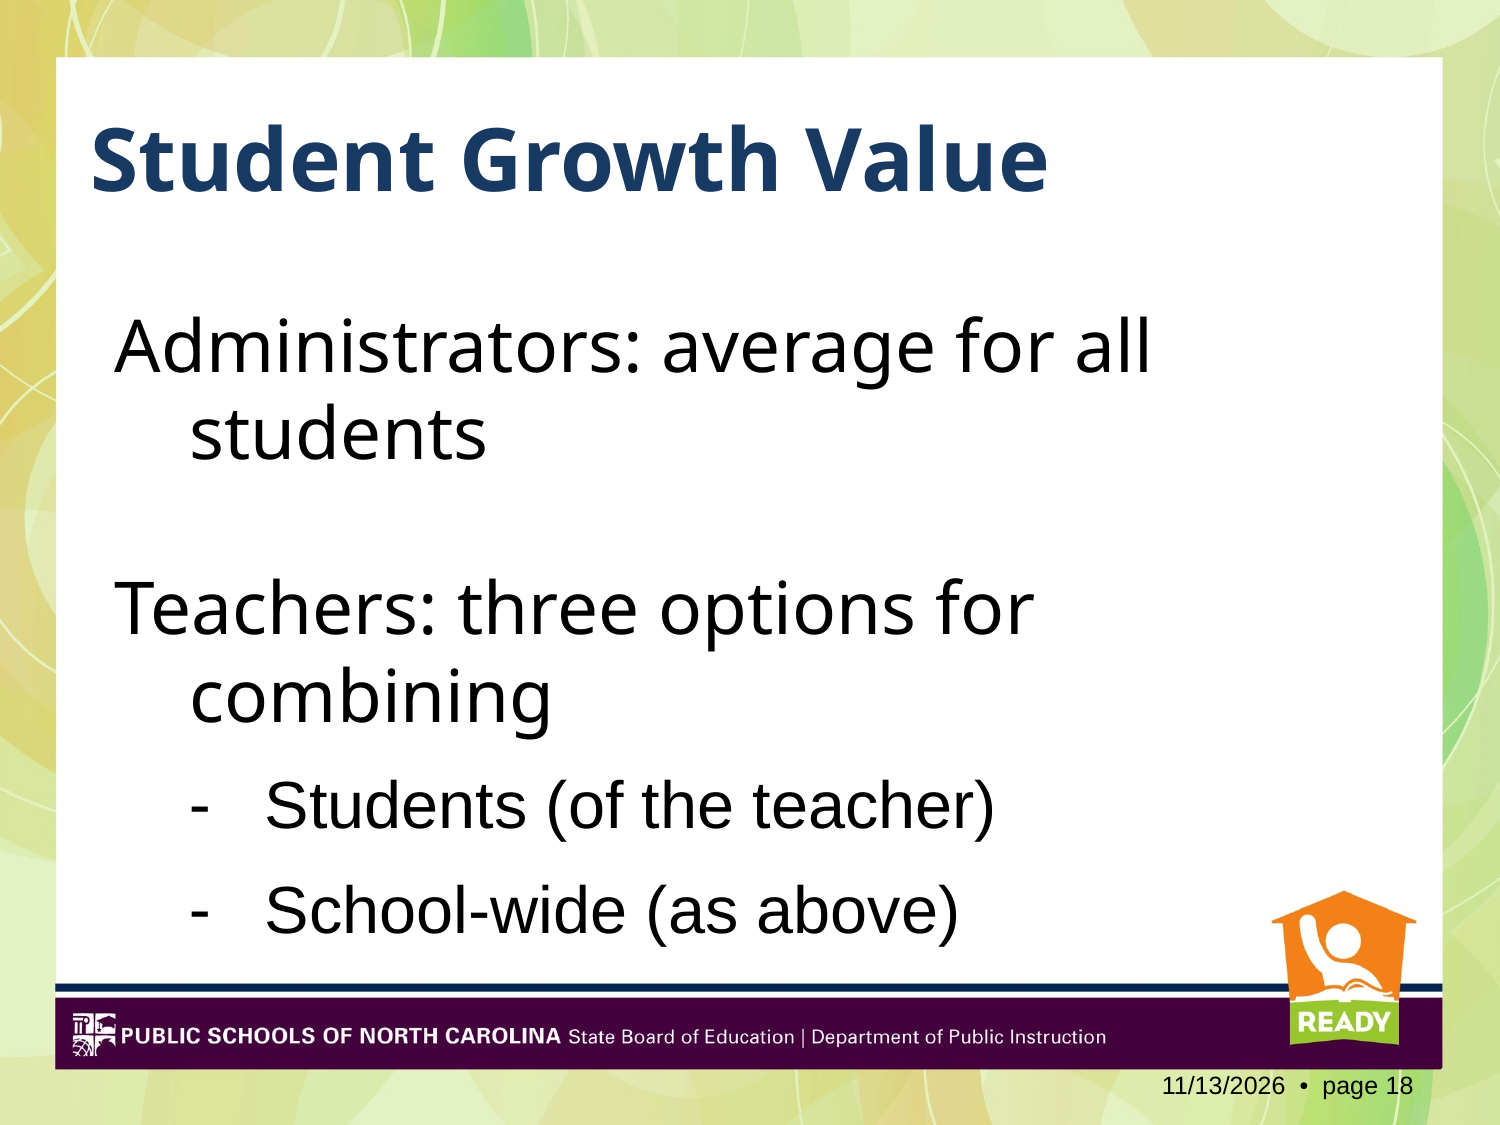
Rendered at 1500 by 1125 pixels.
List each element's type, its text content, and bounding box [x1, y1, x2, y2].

text_box Administrators: average for all students Teachers: three options for combining Students (of the teacher) School-wide (as above) [99, 291, 1425, 1087]
title Student Growth Value [75, 87, 1400, 225]
picture [0, 0, 1500, 1125]
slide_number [1147, 1062, 1460, 1122]
